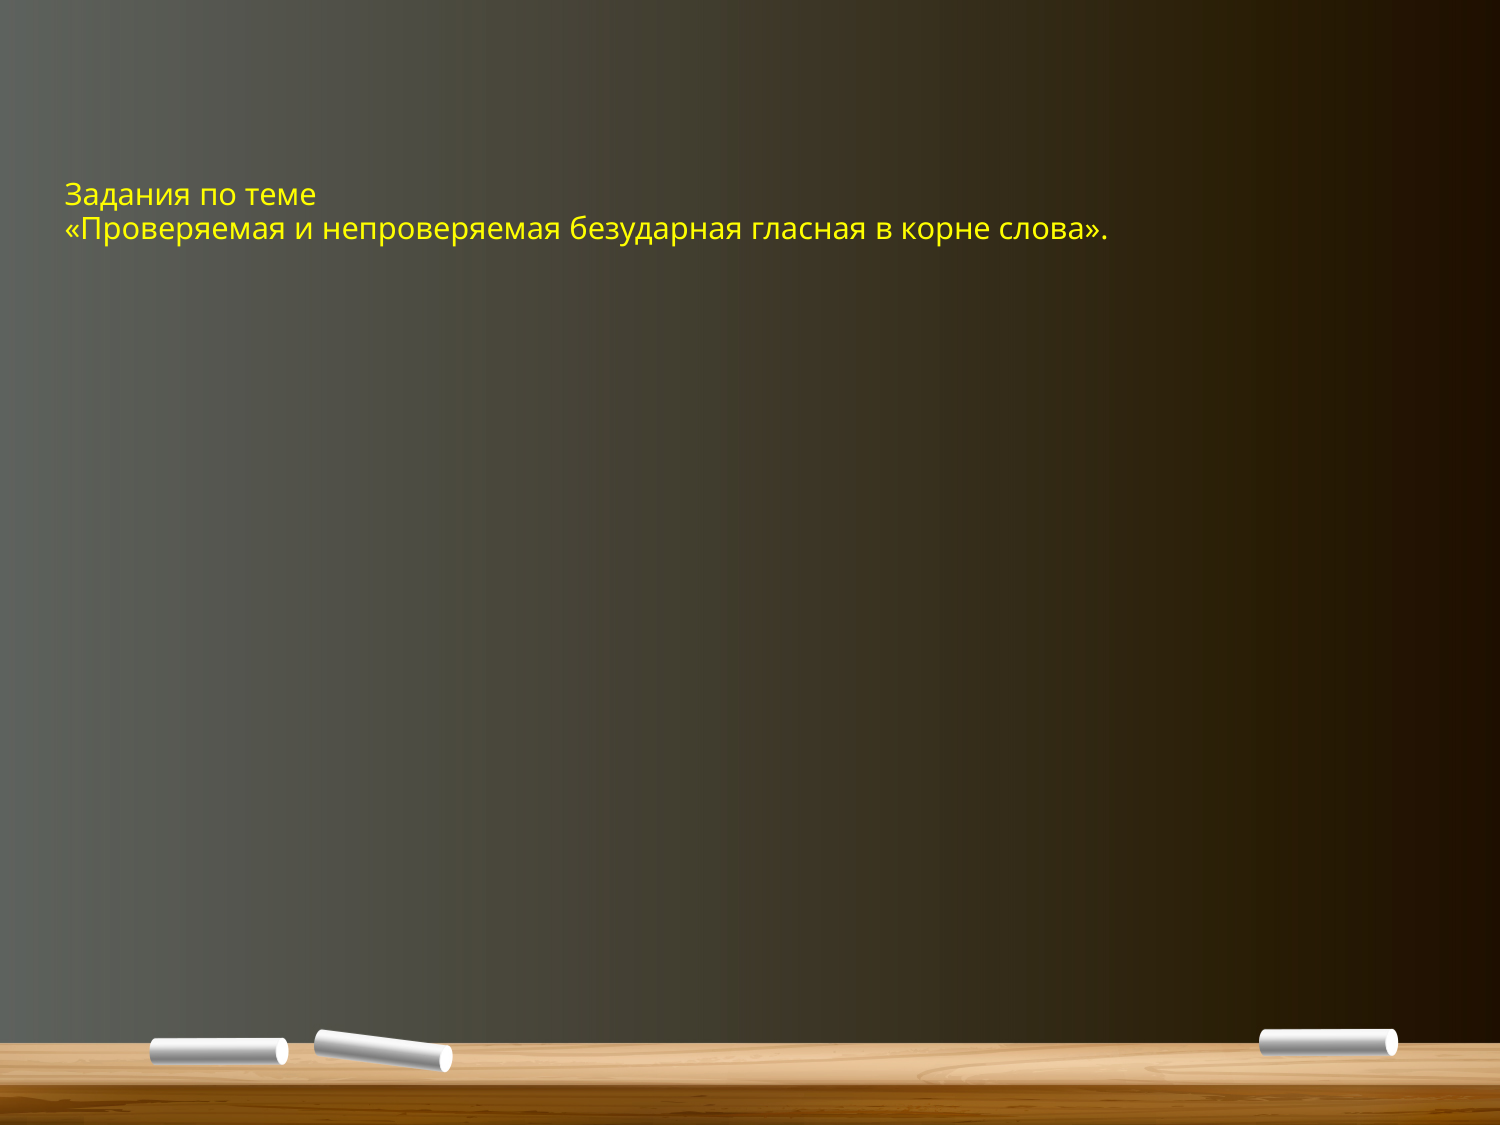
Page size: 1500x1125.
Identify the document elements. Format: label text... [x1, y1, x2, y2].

title Задания по теме «Проверяемая и непроверяемая безударная гласная в корне слова». [49, 37, 1446, 255]
picture [0, 0, 1500, 1125]
